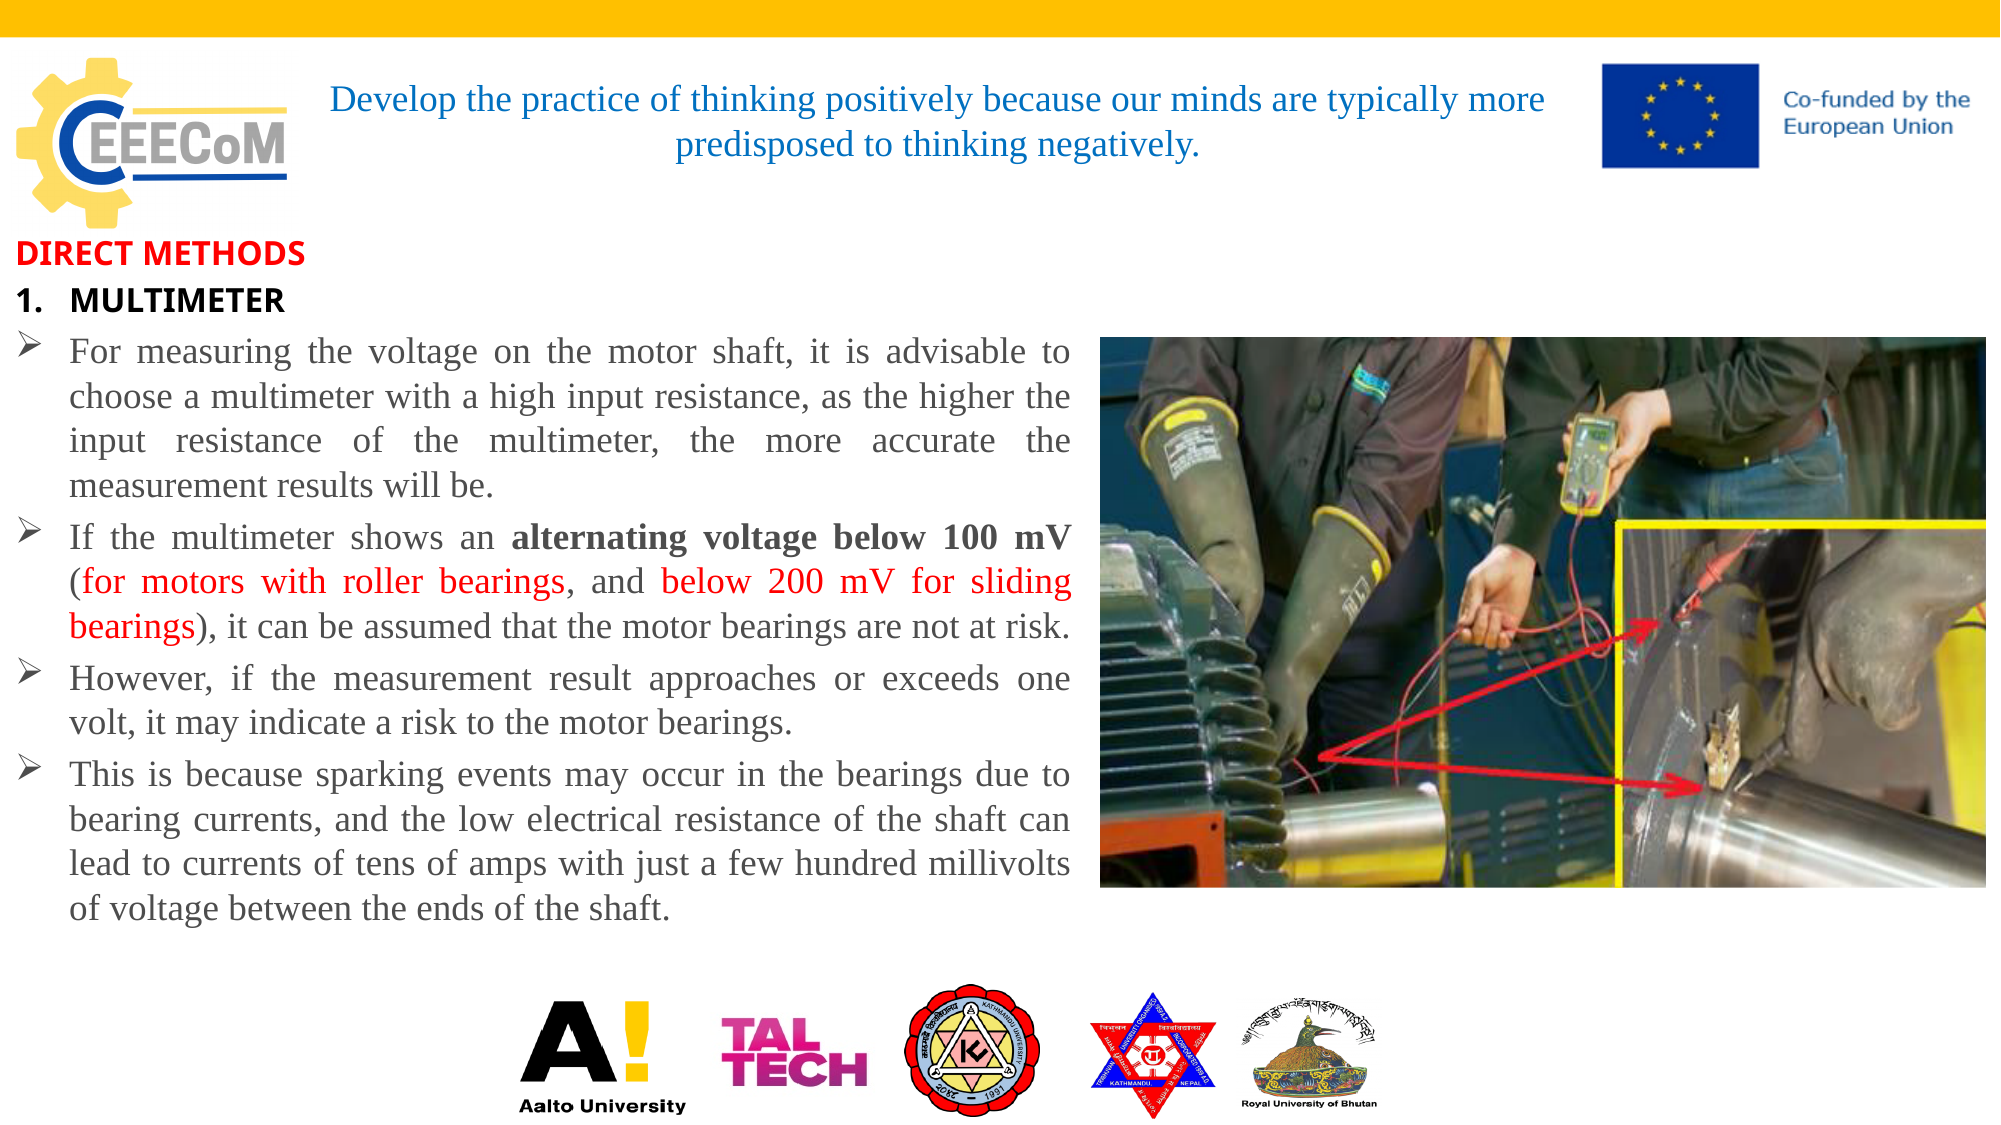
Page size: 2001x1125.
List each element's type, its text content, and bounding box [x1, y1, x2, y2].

picture [1595, 46, 2000, 181]
picture [11, 50, 299, 224]
picture [1099, 337, 1987, 888]
title Develop the practice of thinking positively because our minds are typically more predisposed to thinking negatively. [312, 37, 1565, 201]
list DIRECT METHODS MULTIMETER For measuring the voltage on the motor shaft, it is advisable to choose a multimeter with a high input resistance, as the higher the input resistance of the multimeter, the more accurate the measurement results will be. If the multimeter shows an alternating voltage below 100 mV (for motors with roller bearings, and below 200 mV for sliding bearings), it can be assumed that the motor bearings are not at risk. However, if the measurement result approaches or exceeds one volt, it may indicate a risk to the motor bearings. This is because sparking events may occur in the bearings due to bearing currents, and the low electrical resistance of the shaft can lead to currents of tens of amps with just a few hundred millivolts of voltage between the ends of the shaft. [0, 224, 1088, 975]
picture [512, 984, 1382, 1125]
